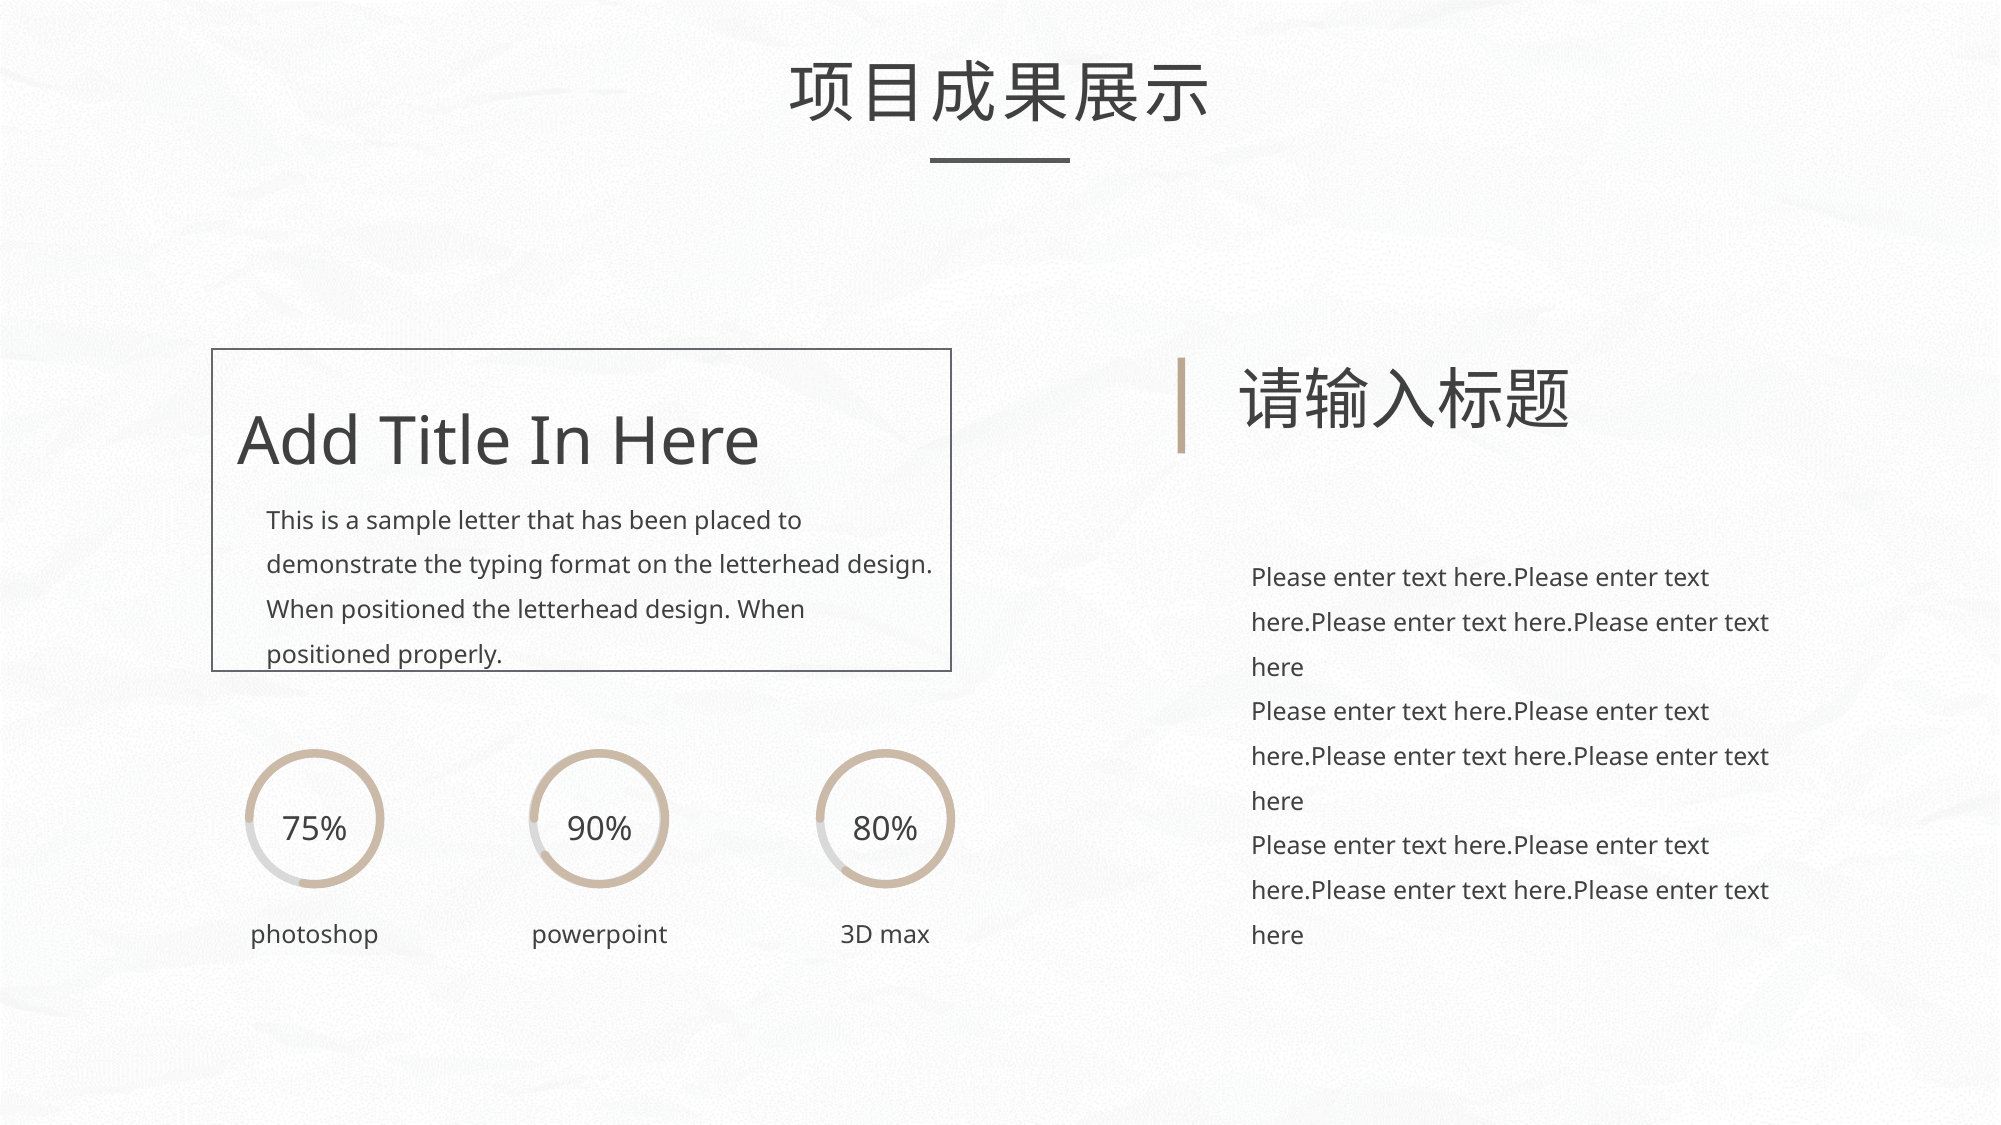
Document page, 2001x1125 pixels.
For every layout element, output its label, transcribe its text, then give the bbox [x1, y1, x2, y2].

text_box [211, 348, 952, 672]
text_box Add Title In Here [222, 374, 778, 486]
text_box 项目成果展示 [717, 44, 1283, 136]
text_box Please enter text here.Please enter text here.Please enter text here.Please enter text here [1236, 807, 1803, 957]
text_box [1177, 357, 1186, 454]
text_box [244, 753, 386, 957]
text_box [820, 753, 951, 957]
text_box 请输入标题 [1222, 349, 1587, 444]
text_box Please enter text here.Please enter text here.Please enter text here.Please enter text here [1236, 539, 1803, 673]
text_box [524, 753, 675, 957]
text_box This is a sample letter that has been placed to demonstrate the typing format on the letterhead design. When positioned the letterhead design. When positioned properly. [251, 481, 951, 677]
text_box Please enter text here.Please enter text here.Please enter text here.Please enter text here [1236, 673, 1803, 807]
